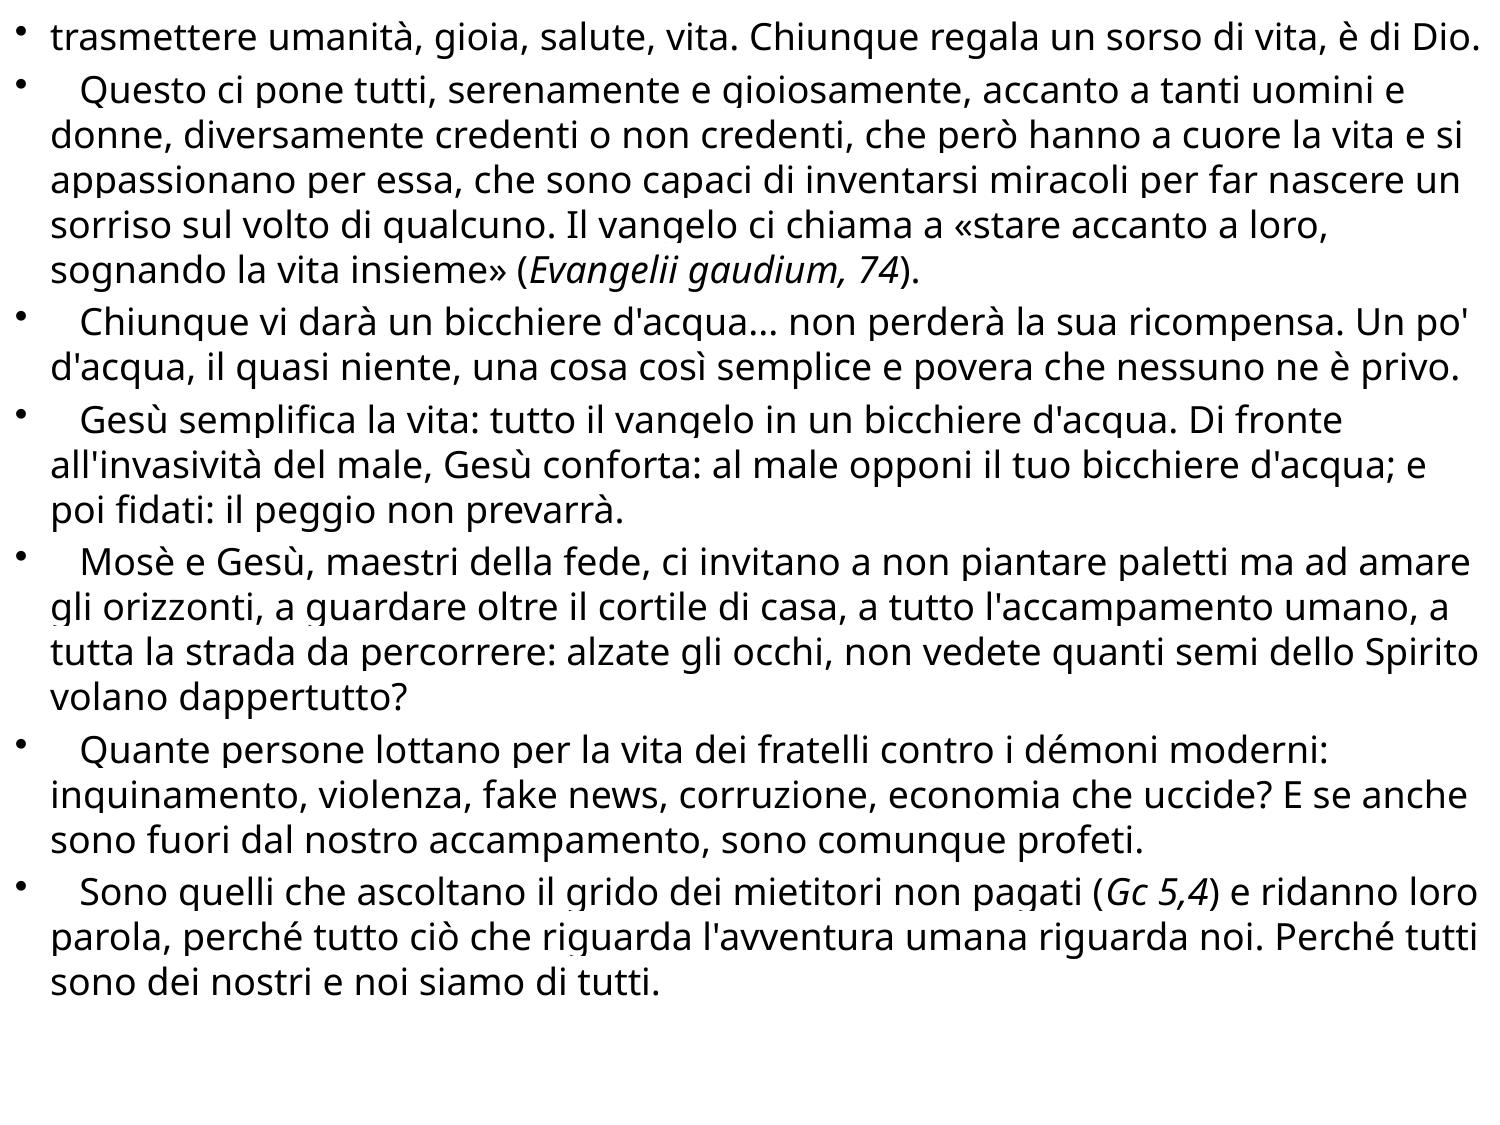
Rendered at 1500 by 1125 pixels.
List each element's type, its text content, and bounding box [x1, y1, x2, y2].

text_box trasmettere umanità, gioia, salute, vita. Chiunque regala un sorso di vita, è di Dio. Questo ci pone tutti, serenamente e gioiosamente, accanto a tanti uomini e donne, diversamente credenti o non credenti, che però hanno a cuore la vita e si appassionano per essa, che sono capaci di inventarsi miracoli per far nascere un sorriso sul volto di qualcuno. Il vangelo ci chiama a «stare accanto a loro, sognando la vita insieme» (Evangelii gaudium, 74). Chiunque vi darà un bicchiere d'acqua... non perderà la sua ricompensa. Un po' d'acqua, il quasi niente, una cosa così semplice e povera che nessuno ne è privo. Gesù semplifica la vita: tutto il vangelo in un bicchiere d'acqua. Di fronte all'invasività del male, Gesù conforta: al male opponi il tuo bicchiere d'acqua; e poi fidati: il peggio non prevarrà. Mosè e Gesù, maestri della fede, ci invitano a non piantare paletti ma ad amare gli orizzonti, a guardare oltre il cortile di casa, a tutto l'accampamento umano, a tutta la strada da percorrere: alzate gli occhi, non vedete quanti semi dello Spirito volano dappertutto? Quante persone lottano per la vita dei fratelli contro i démoni moderni: inquinamento, violenza, fake news, corruzione, economia che uccide? E se anche sono fuori dal nostro accampamento, sono comunque profeti. Sono quelli che ascoltano il grido dei mietitori non pagati (Gc 5,4) e ridanno loro parola, perché tutto ciò che riguarda l'avventura umana riguarda noi. Perché tutti sono dei nostri e noi siamo di tutti. [0, 5, 1500, 1011]
